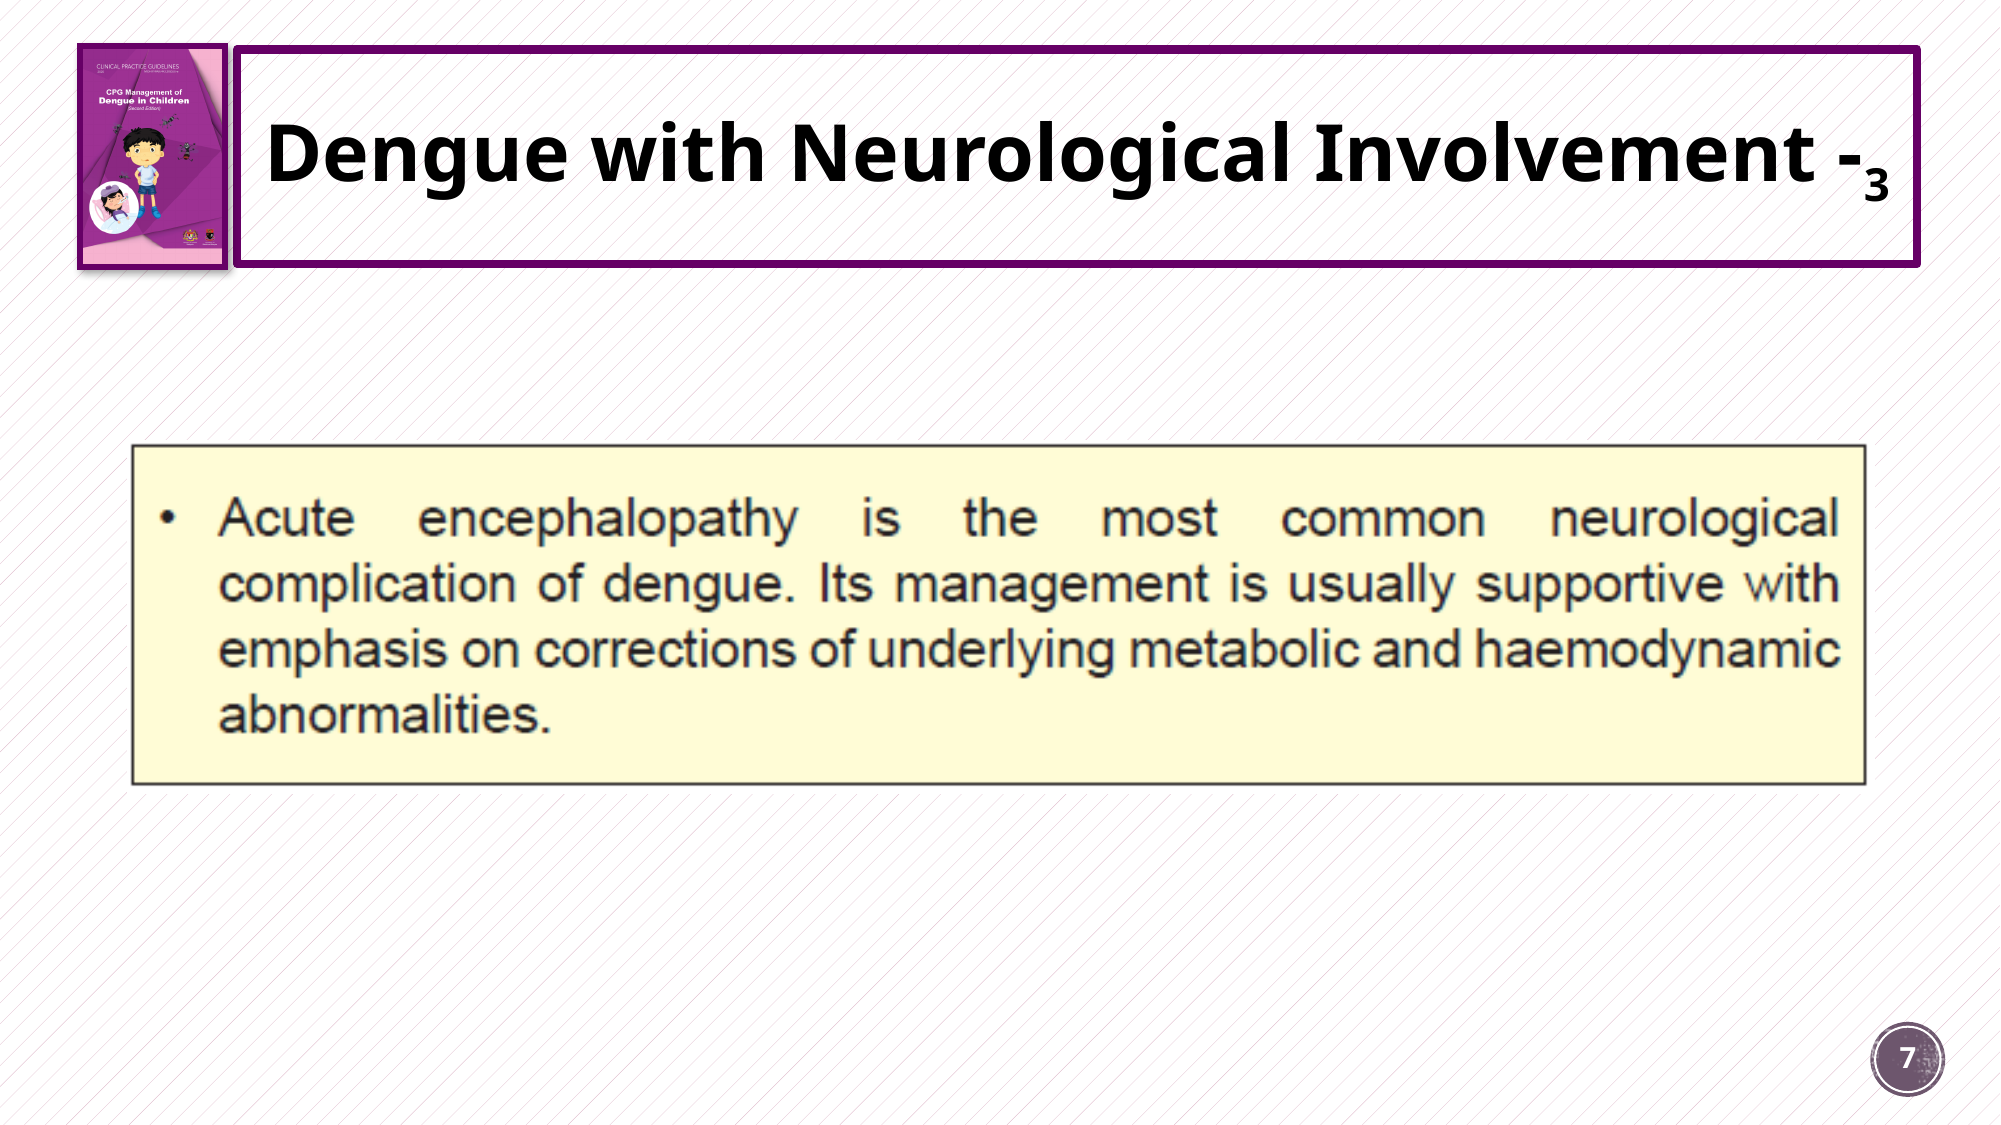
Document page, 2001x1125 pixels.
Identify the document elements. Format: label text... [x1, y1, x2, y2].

picture [83, 49, 222, 264]
text_box Dengue with Neurological Involvement -3 [237, 49, 1918, 264]
slide_number 7 [1855, 1028, 1961, 1089]
picture [128, 441, 1875, 794]
